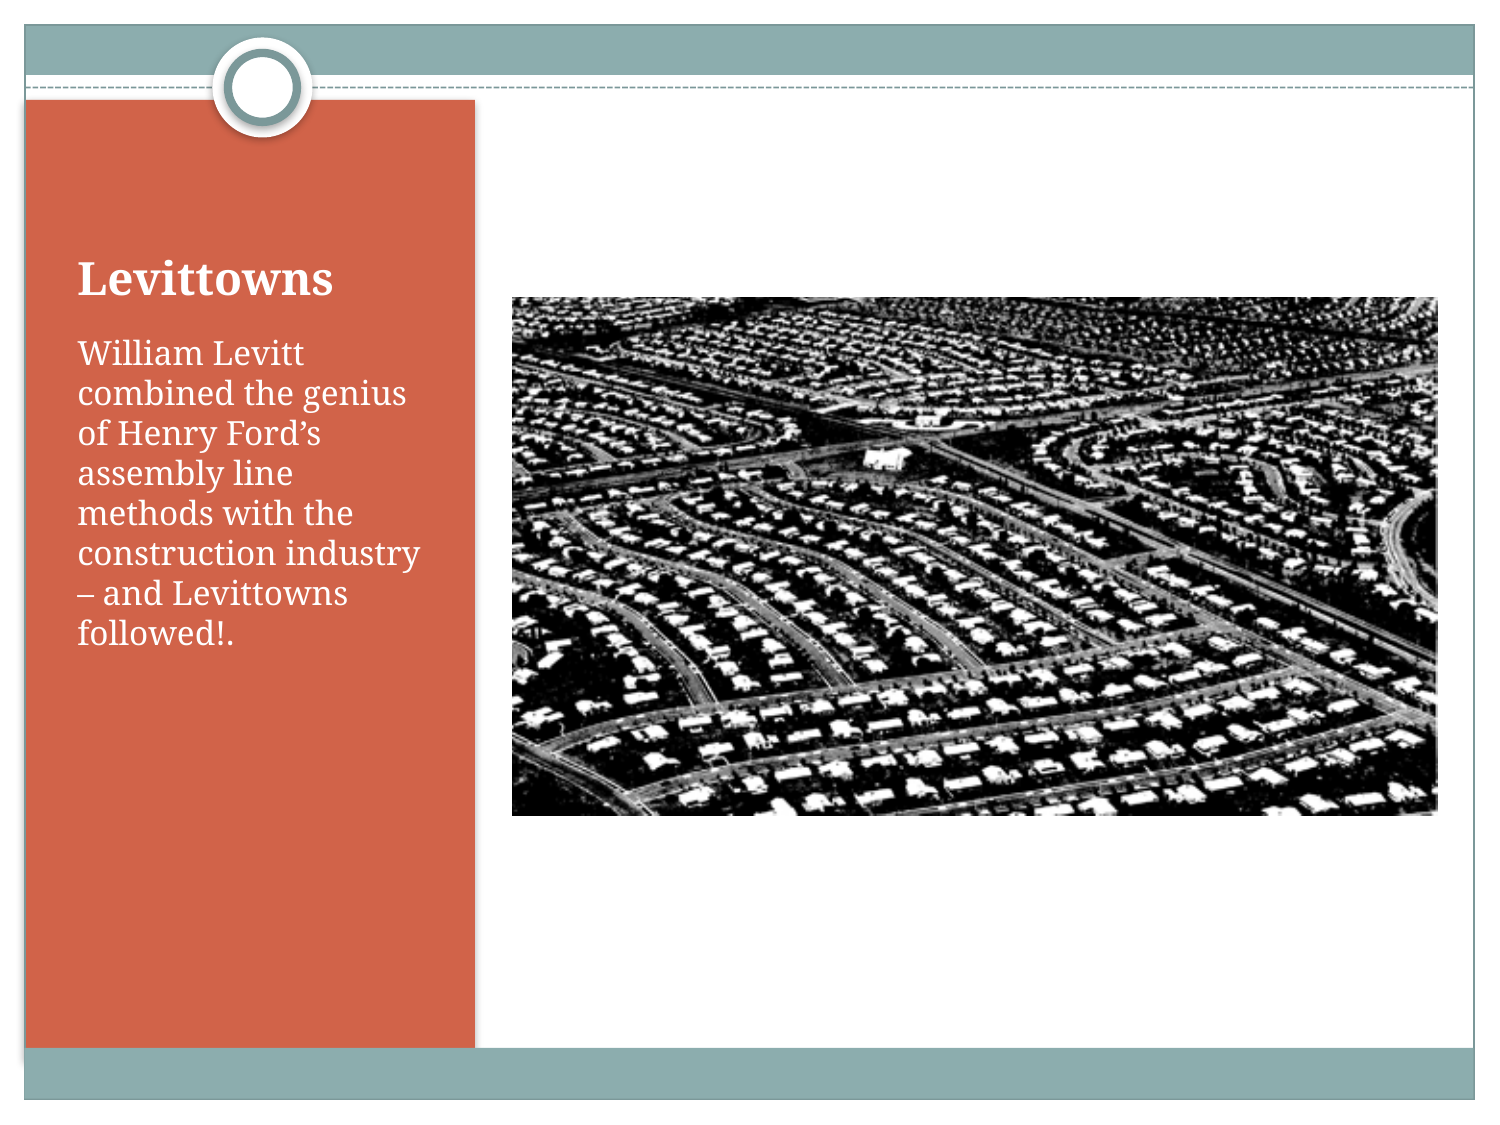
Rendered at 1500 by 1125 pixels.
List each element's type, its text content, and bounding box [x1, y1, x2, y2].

title Levittowns [62, 149, 450, 313]
list William Levitt combined the genius of Henry Ford’s assembly line methods with the construction industry – and Levittowns followed!. [62, 324, 450, 1005]
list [512, 296, 1438, 816]
